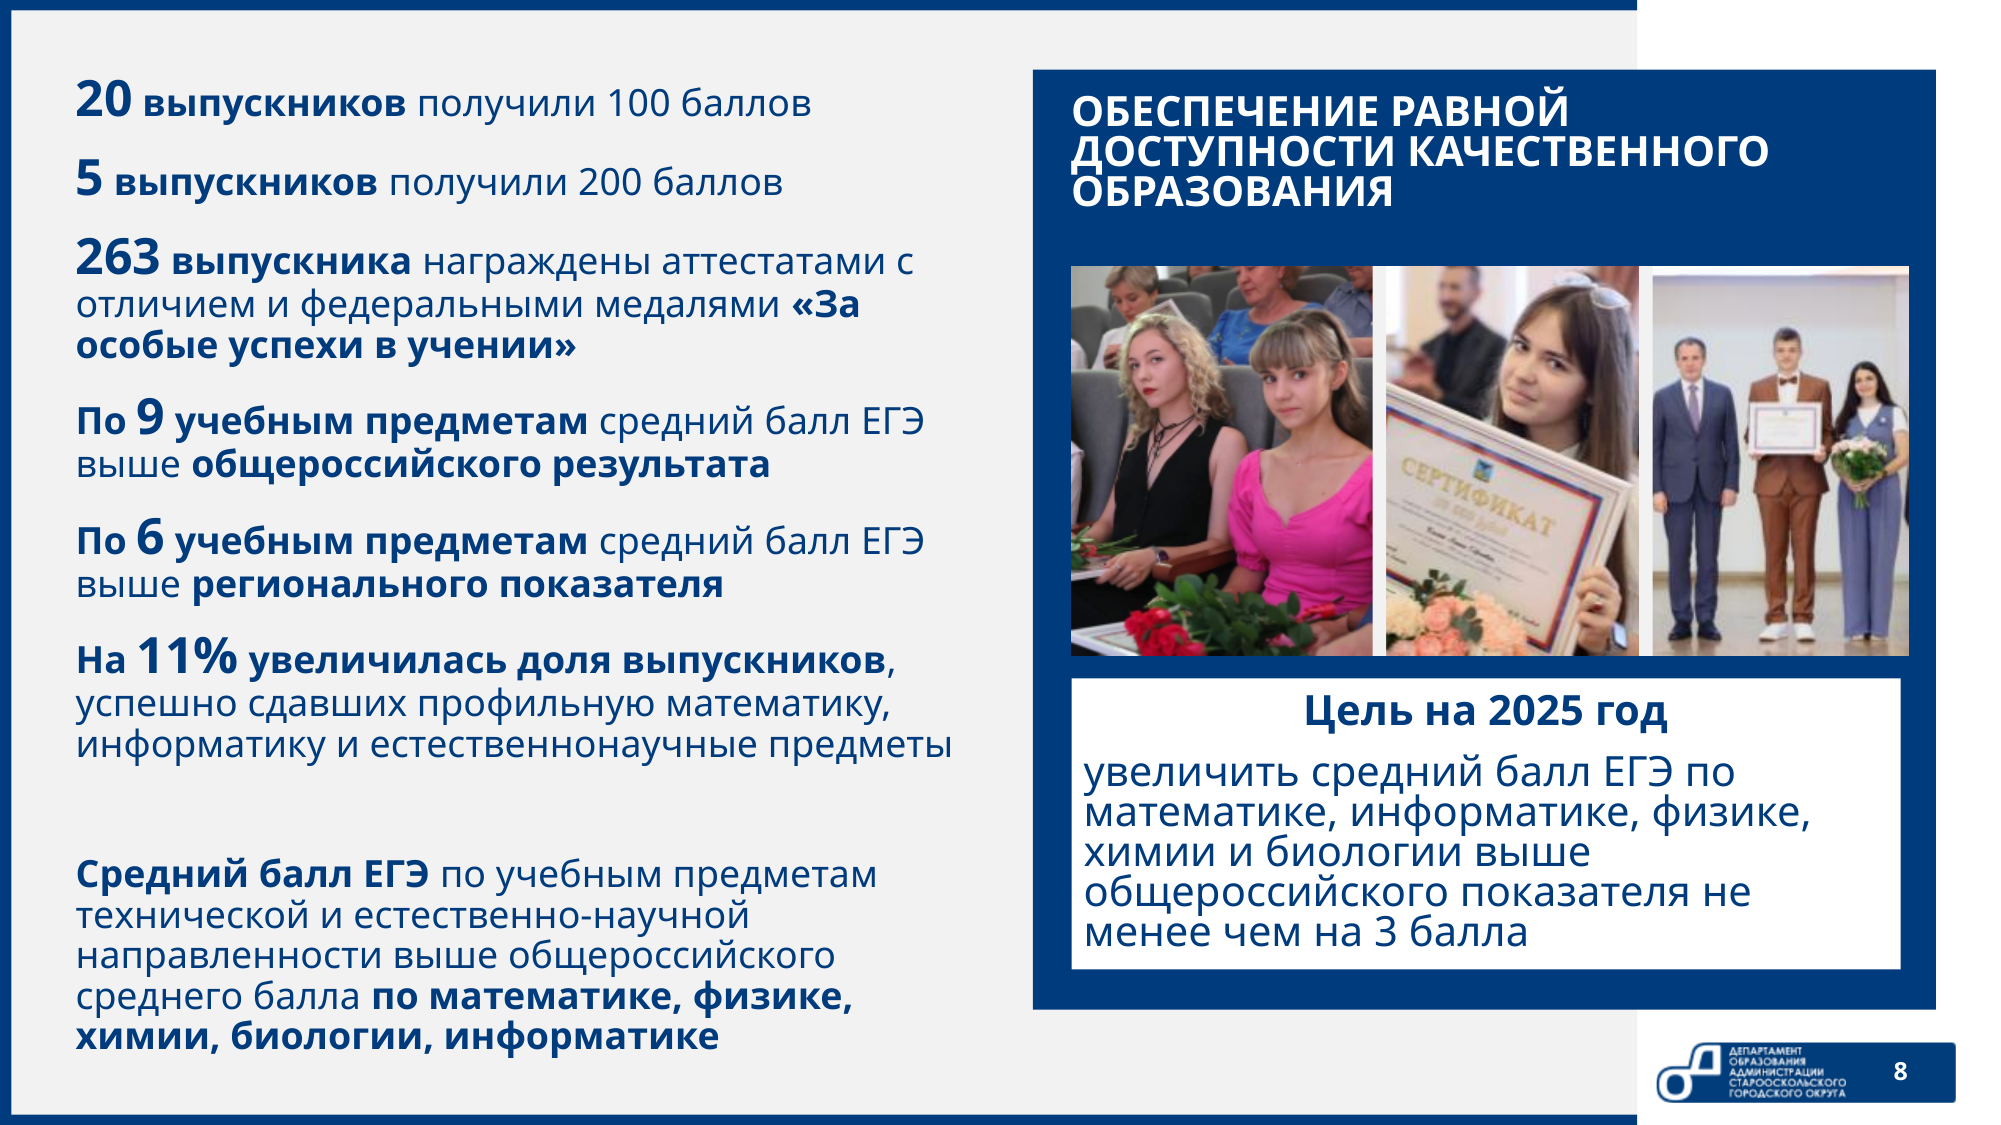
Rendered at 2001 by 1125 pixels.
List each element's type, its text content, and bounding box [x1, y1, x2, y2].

text_box [1638, 265, 1654, 657]
text_box 20 выпускников получили 100 баллов 5 выпускников получили 200 баллов 263 выпускника награждены аттестатами с отличием и федеральными медалями «За особые успехи в учении» По 9 учебным предметам средний балл ЕГЭ выше общероссийского результата По 6 учебным предметам средний балл ЕГЭ выше регионального показателя На 11% увеличилась доля выпускников, успешно сдавших профильную математику, информатику и естественнонаучные предметы Средний балл ЕГЭ по учебным предметам технической и естественно-научной направленности выше общероссийского среднего балла по математике, физике, химии, биологии, информатике [60, 66, 1000, 1066]
picture [1657, 1043, 1955, 1102]
picture [1650, 266, 1909, 656]
picture [1071, 266, 1646, 656]
title Обеспечение равной доступности качественного образования [1071, 54, 1901, 266]
slide_number 8 [1877, 1050, 1924, 1096]
subtitle Цель на 2025 год увеличить средний балл ЕГЭ по математике, информатике, физике, химии и биологии выше общероссийского показателя не менее чем на 3 балла [1071, 678, 1901, 970]
